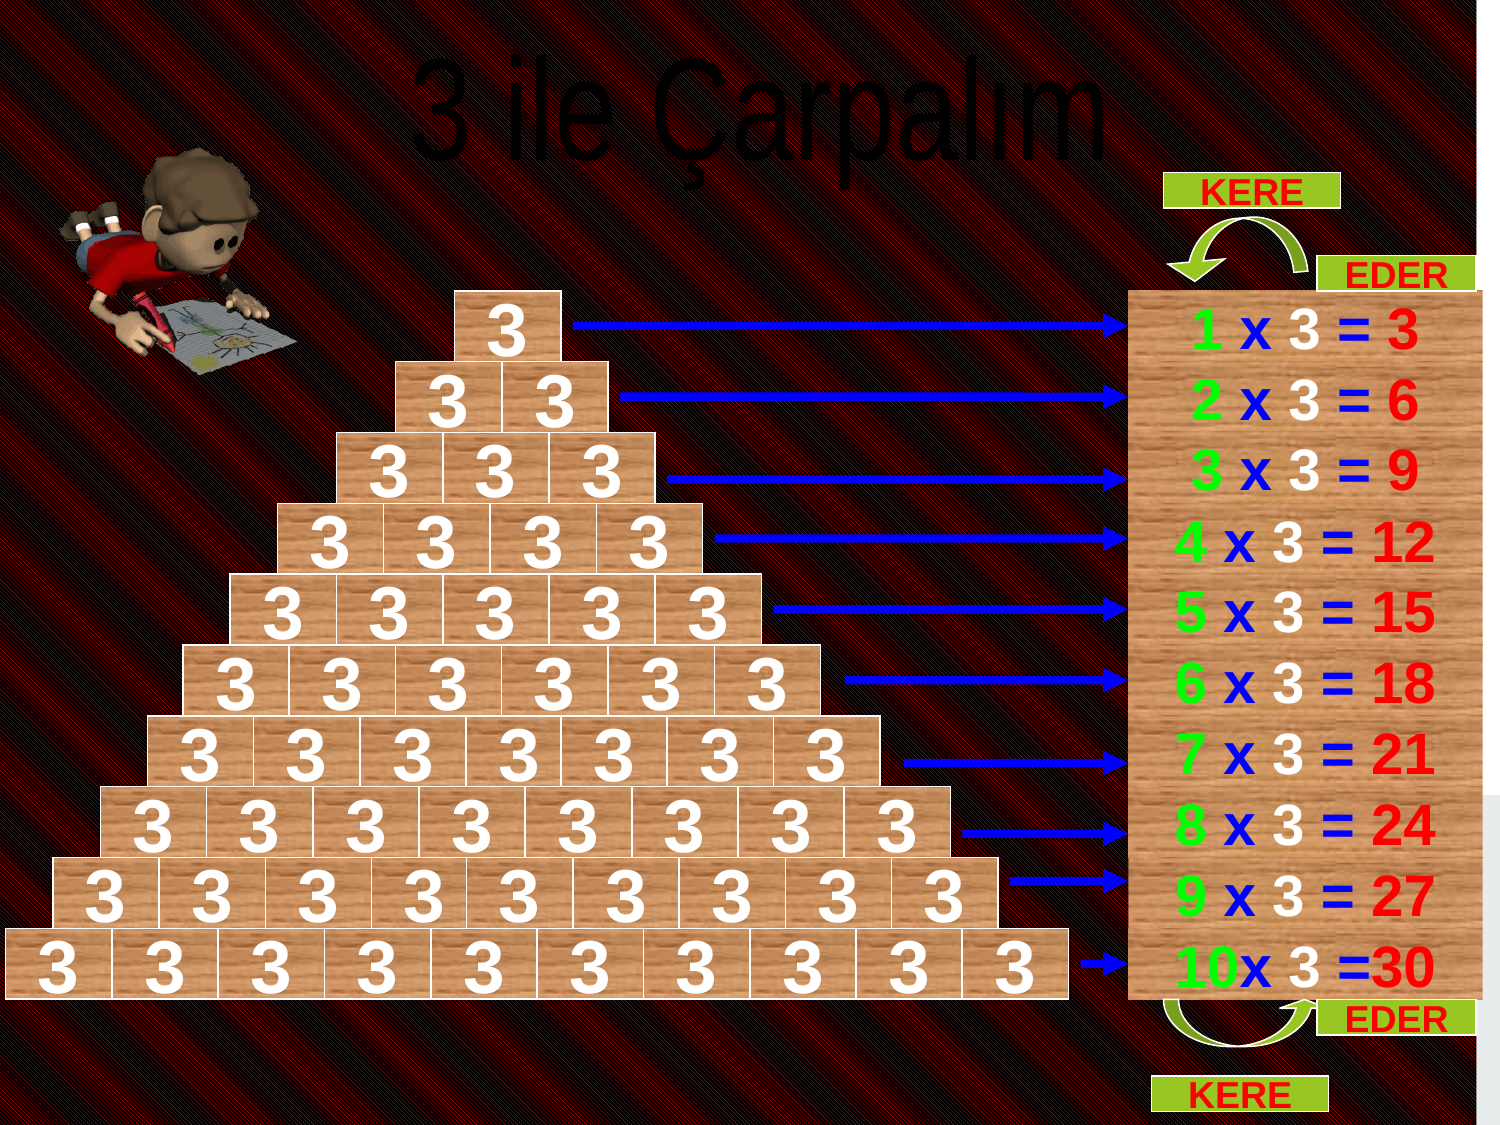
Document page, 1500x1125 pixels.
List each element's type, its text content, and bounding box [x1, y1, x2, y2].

text_box EDER [1316, 999, 1477, 1035]
text_box 3 [52, 857, 159, 928]
text_box 3 [773, 715, 880, 786]
text_box 7 x 3 = 21 [1128, 715, 1483, 786]
text_box [667, 473, 1128, 486]
text_box 3 [856, 928, 962, 1000]
text_box 3 [738, 786, 844, 857]
text_box 9 x 3 = 27 [1128, 857, 1483, 928]
text_box 3 [111, 928, 218, 1000]
text_box 3 [395, 361, 501, 432]
text_box 3 [395, 645, 501, 715]
text_box 3 [159, 857, 265, 928]
text_box 3 [631, 786, 738, 857]
text_box [962, 827, 1128, 841]
text_box [1080, 957, 1128, 971]
text_box 3 x 3 = 9 [1128, 431, 1483, 503]
text_box 3 [359, 715, 466, 786]
text_box 3 [336, 432, 442, 503]
text_box 3 [501, 361, 609, 432]
text_box 3 [643, 928, 749, 1000]
text_box 3 [844, 786, 951, 857]
text_box 1 x 3 = 3 [1128, 290, 1483, 361]
text_box 3 [253, 715, 359, 786]
text_box 3 [891, 857, 998, 928]
text_box 3 [277, 503, 383, 574]
text_box 10x 3 =30 [1128, 928, 1483, 1000]
text_box 3 [749, 928, 856, 1000]
text_box [620, 390, 1128, 403]
text_box [773, 603, 1128, 616]
text_box 3 [182, 645, 289, 715]
text_box [1167, 217, 1308, 282]
text_box 3 [525, 786, 631, 857]
text_box 3 [289, 645, 395, 715]
text_box 3 [548, 432, 656, 503]
text_box 3 [442, 432, 548, 503]
text_box 3 [501, 645, 608, 715]
text_box 3 [655, 574, 762, 645]
text_box 3 [371, 857, 466, 928]
text_box 3 [466, 715, 560, 786]
text_box 3 [454, 290, 561, 361]
text_box 3 [5, 928, 111, 1000]
text_box EDER [1316, 255, 1477, 291]
text_box 6 x 3 = 18 [1128, 644, 1483, 715]
text_box 2 x 3 = 6 [1128, 361, 1483, 431]
text_box 3 [466, 857, 572, 928]
text_box 3 [560, 715, 667, 786]
text_box 8 x 3 = 24 [1128, 786, 1483, 857]
text_box 3 [548, 574, 655, 645]
text_box [844, 674, 1128, 687]
text_box 3 [537, 928, 643, 1000]
text_box 3 [490, 503, 596, 574]
text_box 3 [962, 928, 1069, 1000]
text_box [572, 319, 1129, 333]
text_box 3 [430, 928, 537, 1000]
text_box 5 x 3 = 15 [1128, 573, 1483, 644]
text_box 3 [383, 503, 490, 574]
text_box 3 [608, 645, 714, 715]
text_box 3 [218, 928, 324, 1000]
text_box 3 [596, 503, 703, 574]
text_box 3 [206, 786, 312, 857]
text_box [903, 756, 1128, 770]
text_box 3 [418, 786, 525, 857]
text_box 3 [714, 645, 821, 715]
text_box [714, 532, 1128, 545]
text_box 3 [100, 786, 206, 857]
text_box 3 [324, 928, 430, 1000]
text_box 3 [679, 857, 785, 928]
text_box 3 [312, 786, 418, 857]
text_box 3 [572, 857, 679, 928]
text_box 3 [336, 574, 442, 645]
text_box [1163, 999, 1316, 1047]
text_box KERE [1163, 172, 1341, 208]
text_box 3 [442, 574, 548, 645]
text_box 4 x 3 = 12 [1128, 503, 1483, 573]
text_box 3 [785, 857, 891, 928]
text_box 3 [667, 715, 773, 786]
text_box KERE [1151, 1076, 1329, 1112]
text_box 3 [265, 857, 371, 928]
picture [46, 134, 314, 401]
text_box 3 [230, 574, 336, 645]
text_box [1009, 874, 1128, 888]
text_box 3 [147, 715, 253, 786]
